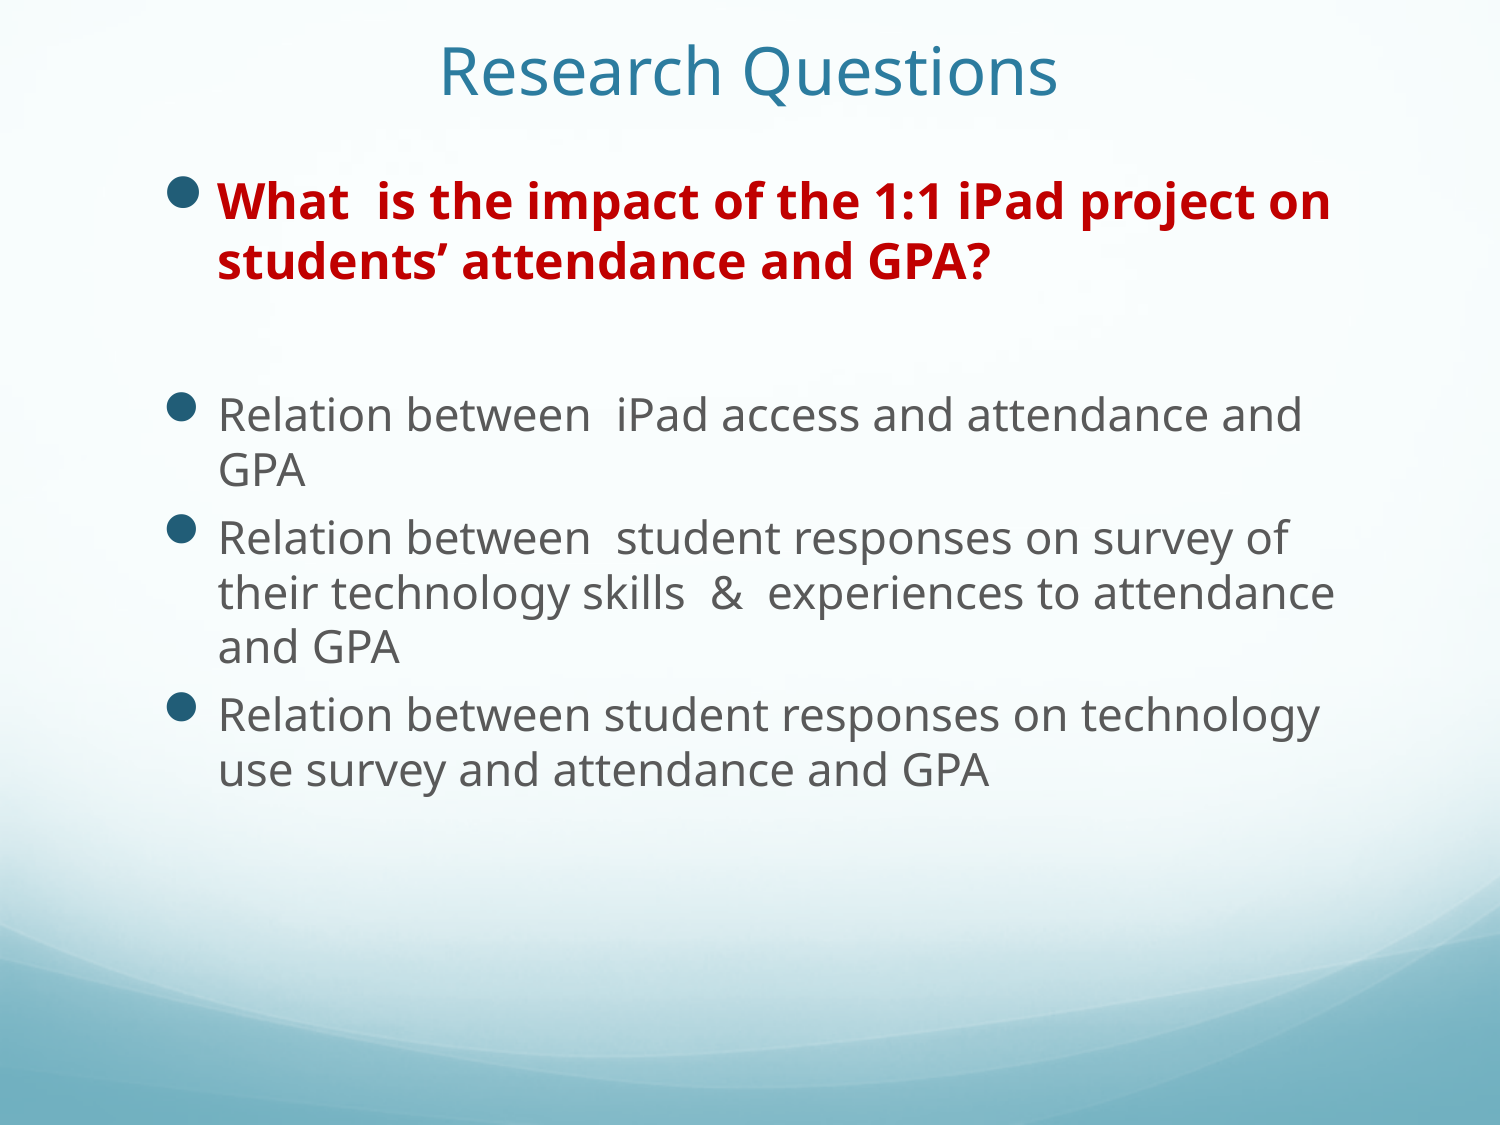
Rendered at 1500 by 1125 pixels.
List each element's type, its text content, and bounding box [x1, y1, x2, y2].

title Research Questions [90, 17, 1410, 116]
list What is the impact of the 1:1 iPad project on students’ attendance and GPA? Relation between iPad access and attendance and GPA Relation between student responses on survey of their technology skills & experiences to attendance and GPA Relation between student responses on technology use survey and attendance and GPA [90, 161, 1410, 1077]
